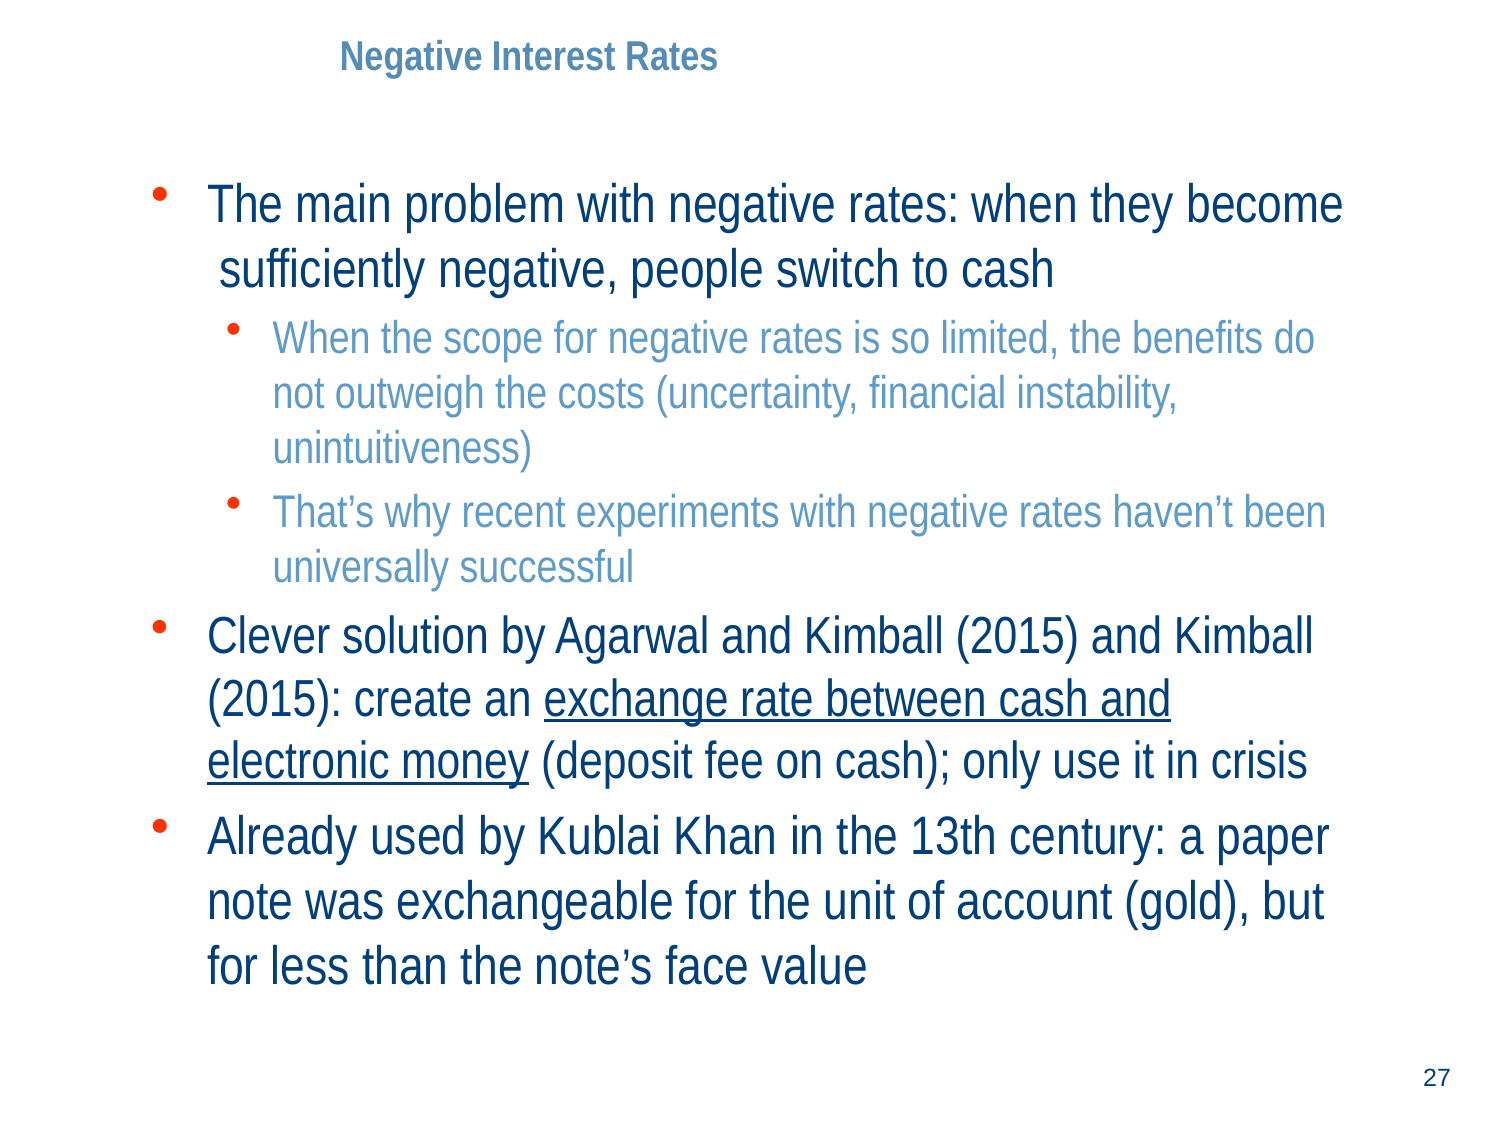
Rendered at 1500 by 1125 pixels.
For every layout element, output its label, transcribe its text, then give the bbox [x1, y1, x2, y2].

slide_number 27 [1116, 1047, 1467, 1107]
title Negative Interest Rates [324, 12, 1294, 96]
list The main problem with negative rates: when they become sufficiently negative, people switch to cash When the scope for negative rates is so limited, the benefits do not outweigh the costs (uncertainty, financial instability, unintuitiveness) That’s why recent experiments with negative rates haven’t been universally successful Clever solution by Agarwal and Kimball (2015) and Kimball (2015): create an exchange rate between cash and electronic money (deposit fee on cash); only use it in crisis Already used by Kublai Khan in the 13th century: a paper note was exchangeable for the unit of account (gold), but for less than the note’s face value [135, 160, 1365, 1024]
